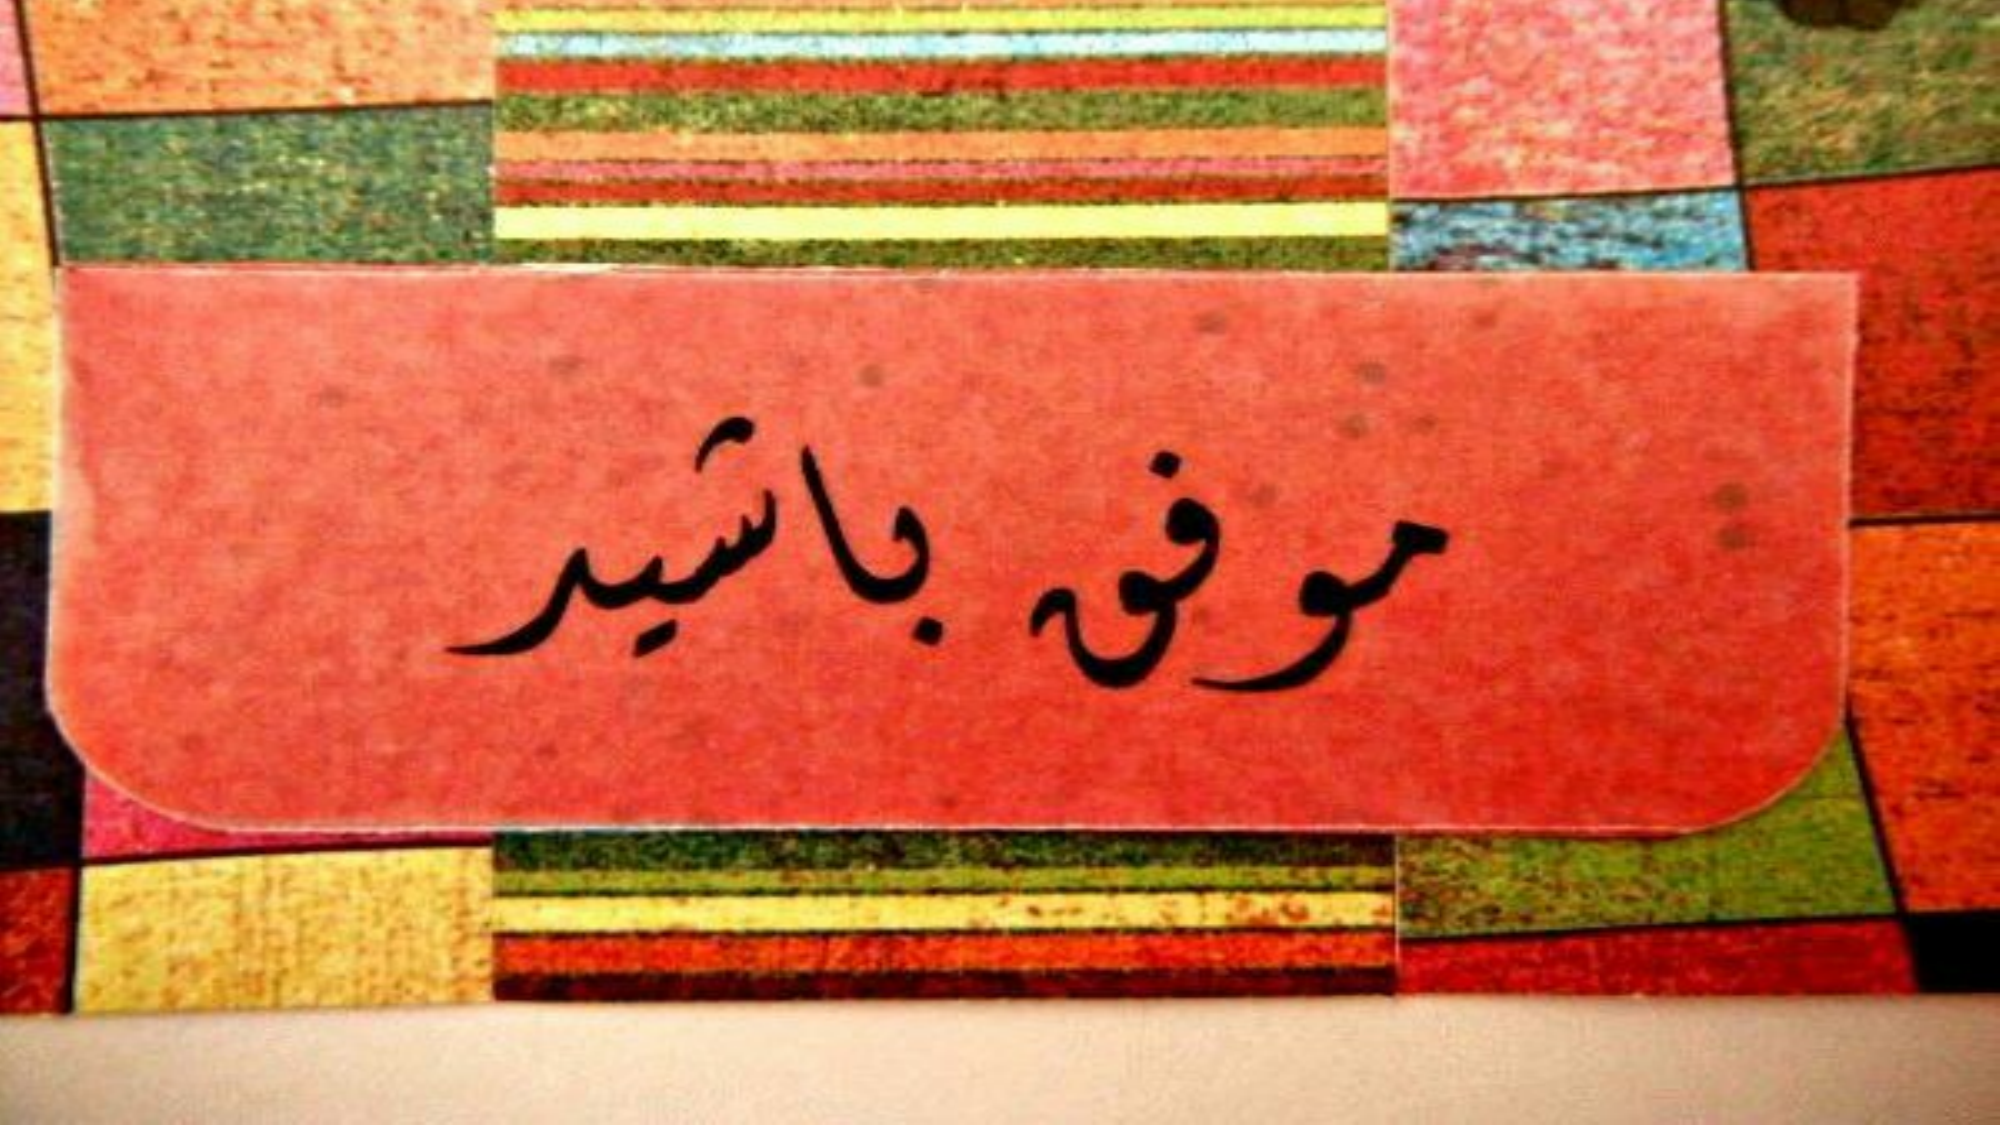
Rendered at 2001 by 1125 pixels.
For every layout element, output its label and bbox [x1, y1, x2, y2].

list [0, 0, 2000, 1125]
